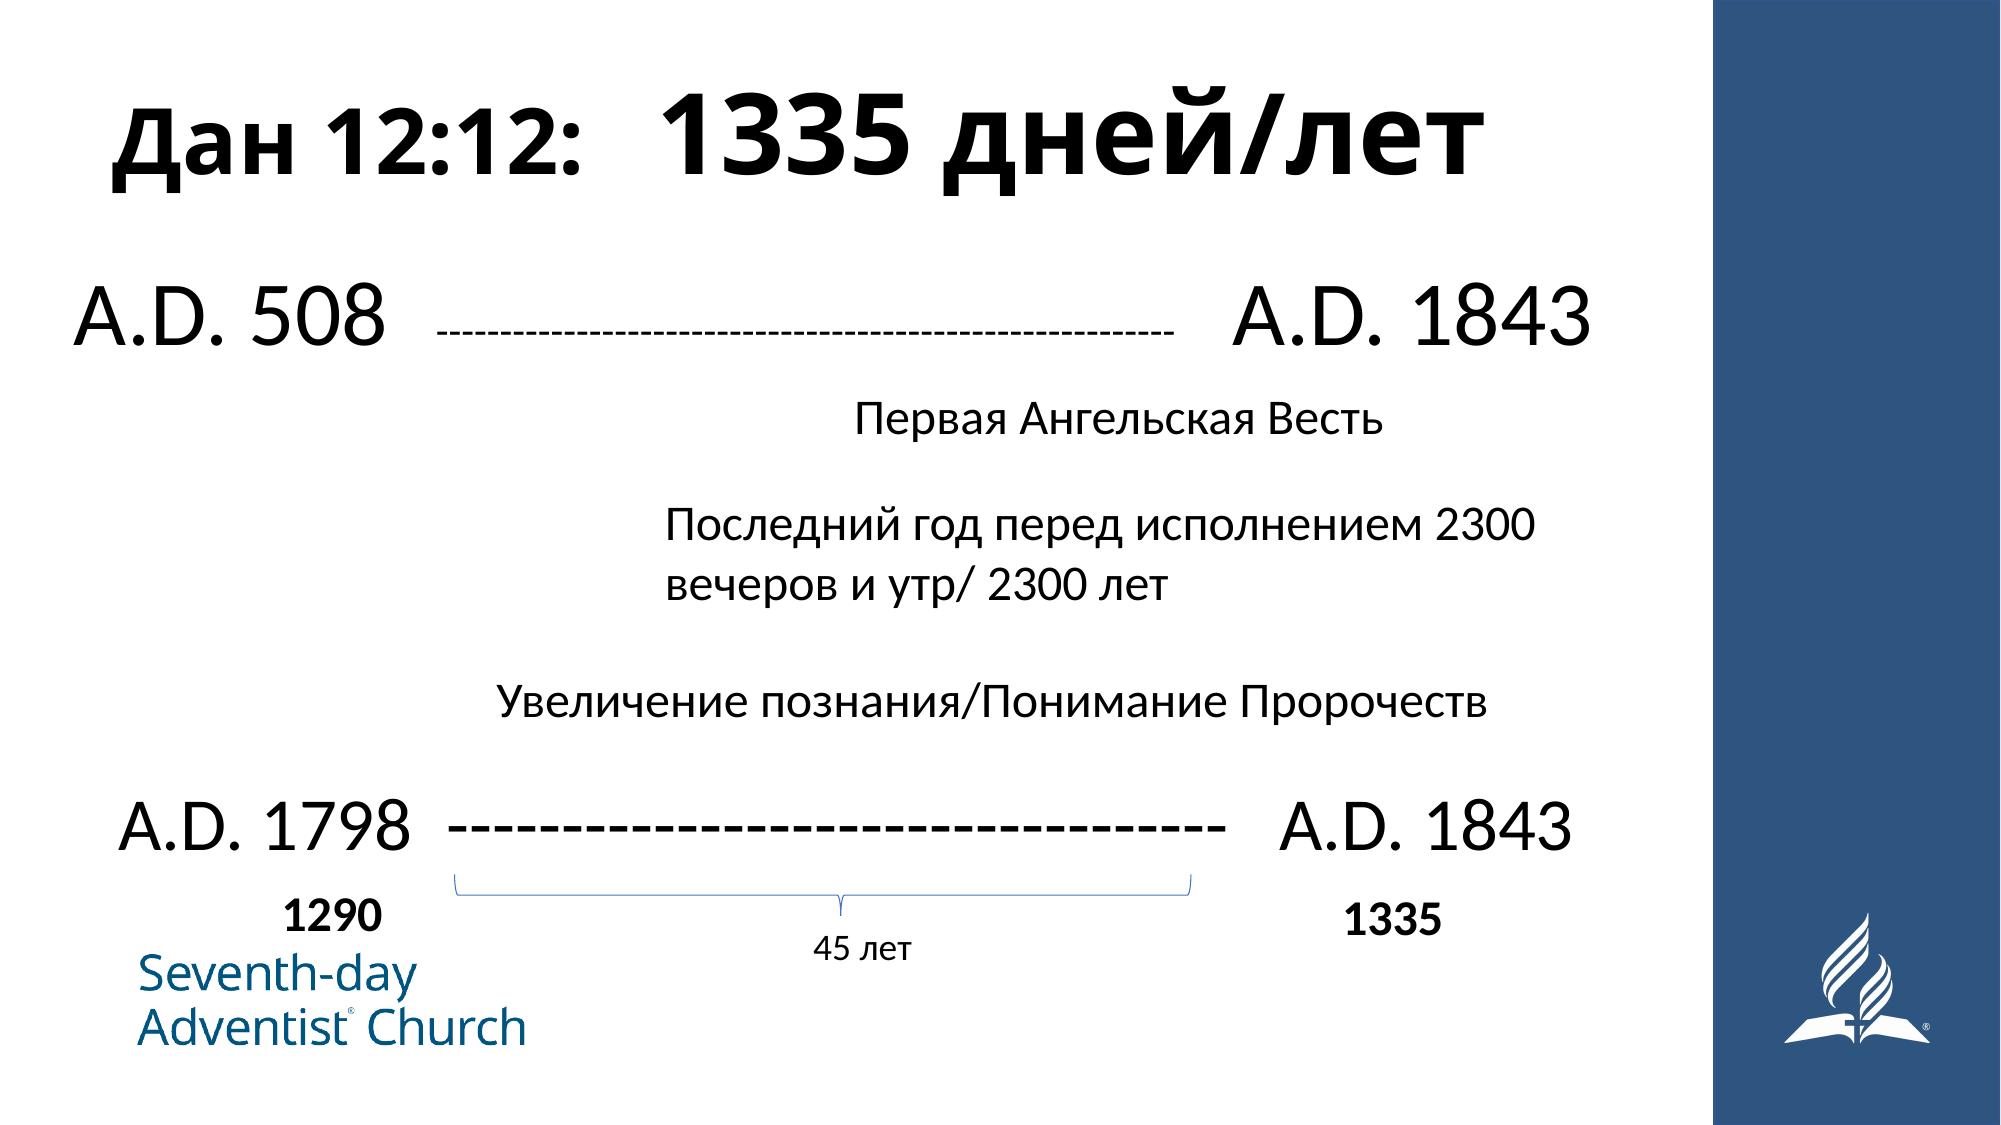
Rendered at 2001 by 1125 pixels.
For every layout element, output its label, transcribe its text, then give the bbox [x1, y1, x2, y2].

text_box Последний год перед исполнением 2300 вечеров и утр/ 2300 лет [650, 482, 1579, 600]
picture [120, 911, 537, 1073]
text_box A.D. 508 ---------------------------------------------------------- A.D. 1843 [59, 246, 1623, 372]
text_box 1290 [266, 874, 398, 950]
text_box [454, 874, 1192, 915]
text_box Увеличение познания/Понимание Пророчеств [481, 600, 1859, 735]
text_box A.D. 1798 ---------------------------------- A.D. 1843 [103, 768, 1591, 873]
title Дан 12:12: 1335 дней/лет [97, 0, 1639, 278]
text_box Первая Ангельская Весть [839, 376, 1639, 452]
text_box 1335 [1327, 878, 1512, 954]
picture [1771, 892, 1943, 1064]
text_box 45 лет [798, 915, 927, 976]
